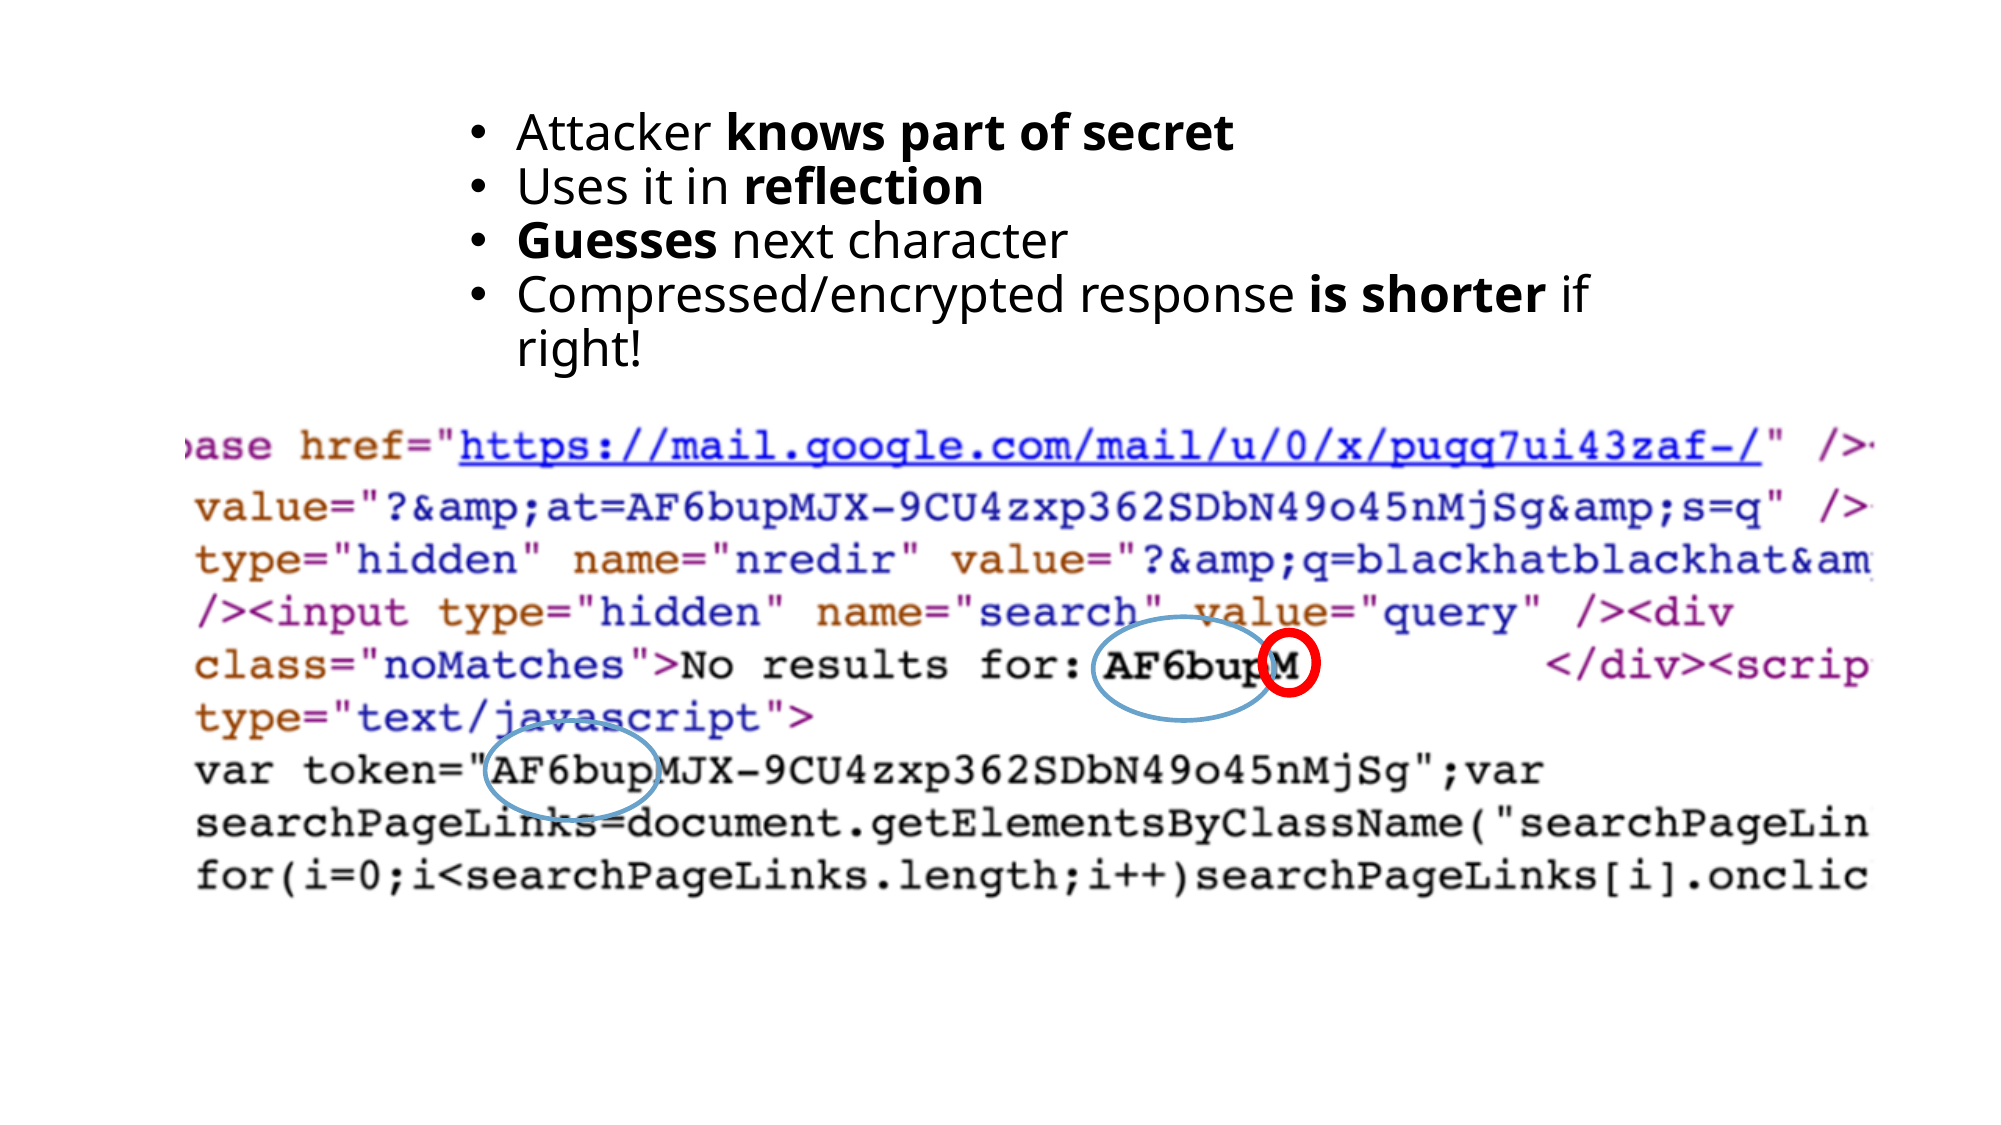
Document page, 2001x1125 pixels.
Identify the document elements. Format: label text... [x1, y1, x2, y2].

list Attacker knows part of secret Uses it in reflection Guesses next character Compressed/encrypted response is shorter if right! [454, 99, 1723, 395]
picture [185, 395, 1894, 943]
